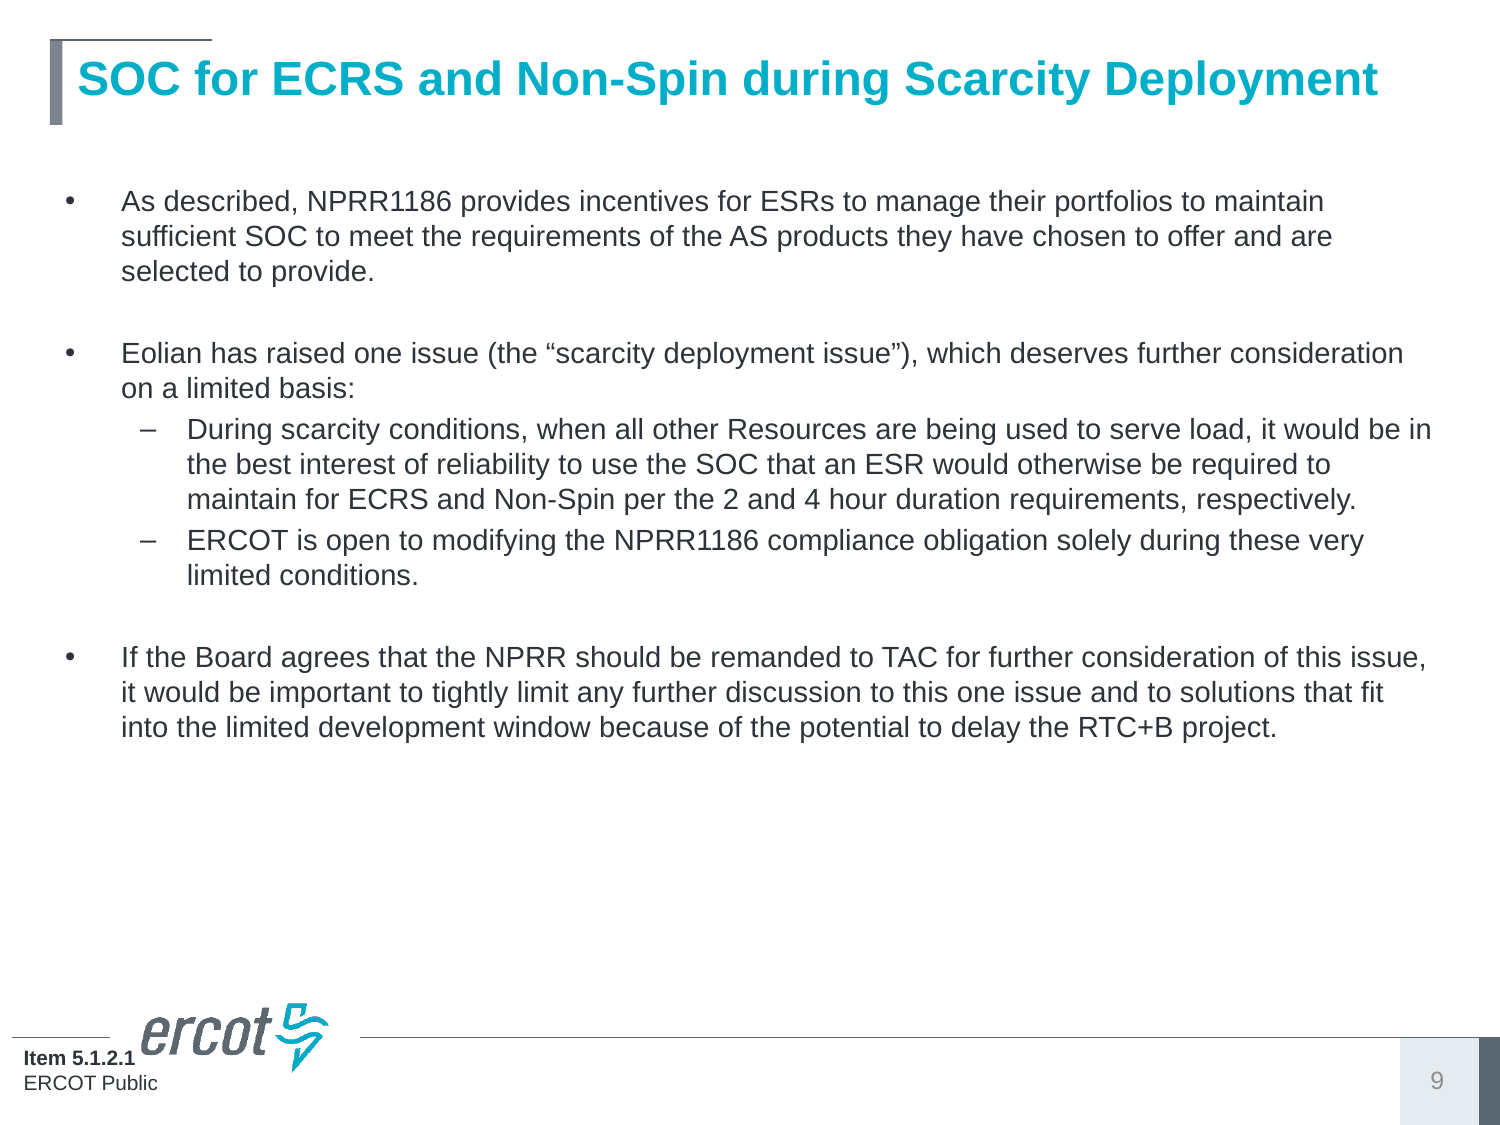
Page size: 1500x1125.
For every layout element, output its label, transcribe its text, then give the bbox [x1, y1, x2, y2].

list As described, NPRR1186 provides incentives for ESRs to manage their portfolios to maintain sufficient SOC to meet the requirements of the AS products they have chosen to offer and are selected to provide. Eolian has raised one issue (the “scarcity deployment issue”), which deserves further consideration on a limited basis: During scarcity conditions, when all other Resources are being used to serve load, it would be in the best interest of reliability to use the SOC that an ESR would otherwise be required to maintain for ECRS and Non-Spin per the 2 and 4 hour duration requirements, respectively. ERCOT is open to modifying the NPRR1186 compliance obligation solely during these very limited conditions. If the Board agrees that the NPRR should be remanded to TAC for further consideration of this issue, it would be important to tightly limit any further discussion to this one issue and to solutions that fit into the limited development window because of the potential to delay the RTC+B project. [50, 174, 1450, 972]
title SOC for ECRS and Non-Spin during Scarcity Deployment [62, 39, 1450, 134]
slide_number 9 [1387, 1054, 1488, 1104]
picture [137, 999, 332, 1075]
